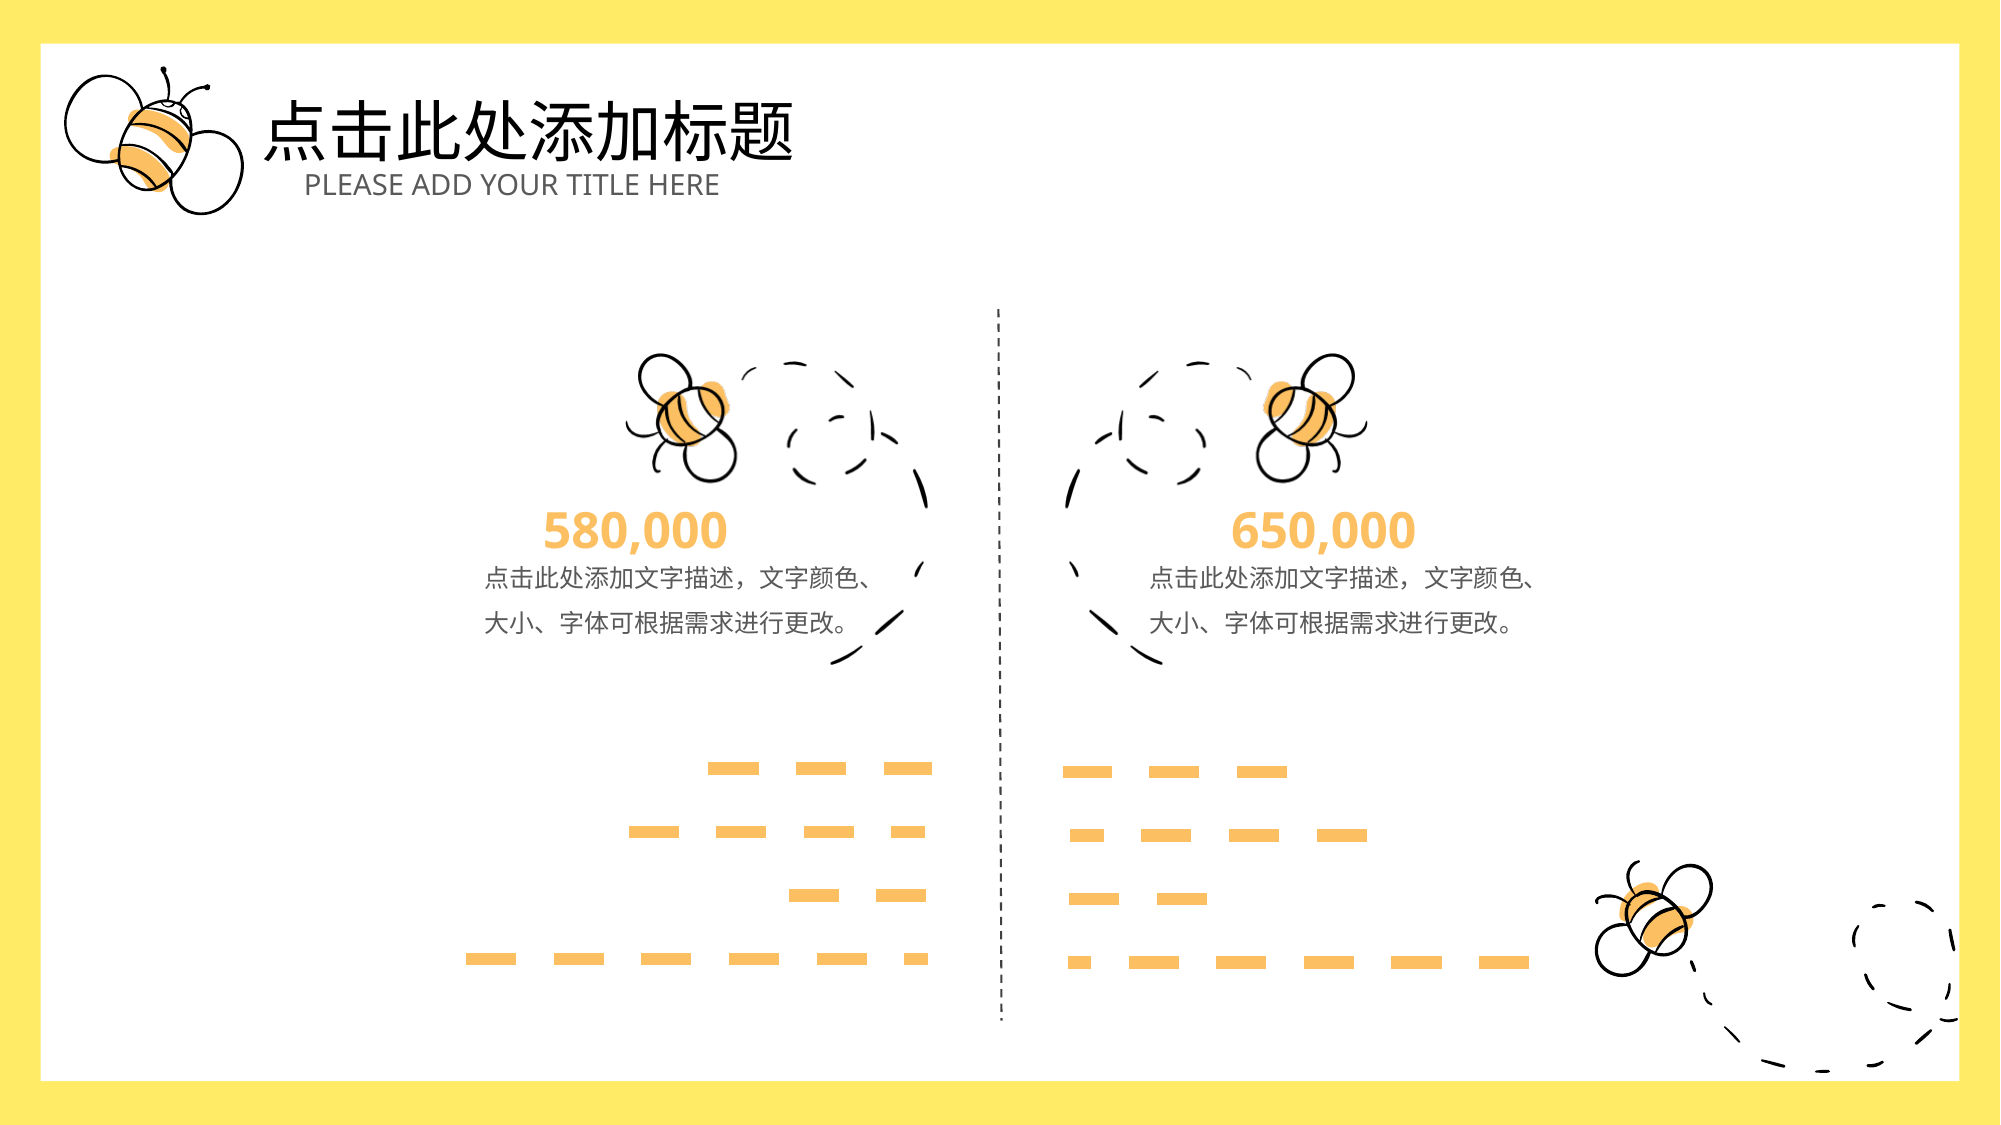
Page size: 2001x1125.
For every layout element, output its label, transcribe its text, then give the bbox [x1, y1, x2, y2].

text_box 点击此处添加文字描述，文字颜色、大小、字体可根据需求进行更改。 [446, 540, 625, 645]
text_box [998, 309, 1002, 1021]
text_box 650,000 [1368, 460, 1563, 540]
text_box 点击此处添加文字描述，文字颜色、大小、字体可根据需求进行更改。 [1368, 540, 1563, 645]
picture [1063, 353, 1368, 665]
text_box 点击此处添加标题 [247, 82, 843, 177]
text_box 580,000 [396, 460, 625, 566]
picture [1594, 739, 1990, 1073]
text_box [466, 768, 937, 960]
picture [63, 65, 245, 216]
picture [625, 353, 930, 665]
text_box PLEASE ADD YOUR TITLE HERE [289, 158, 736, 209]
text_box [1058, 771, 1530, 963]
